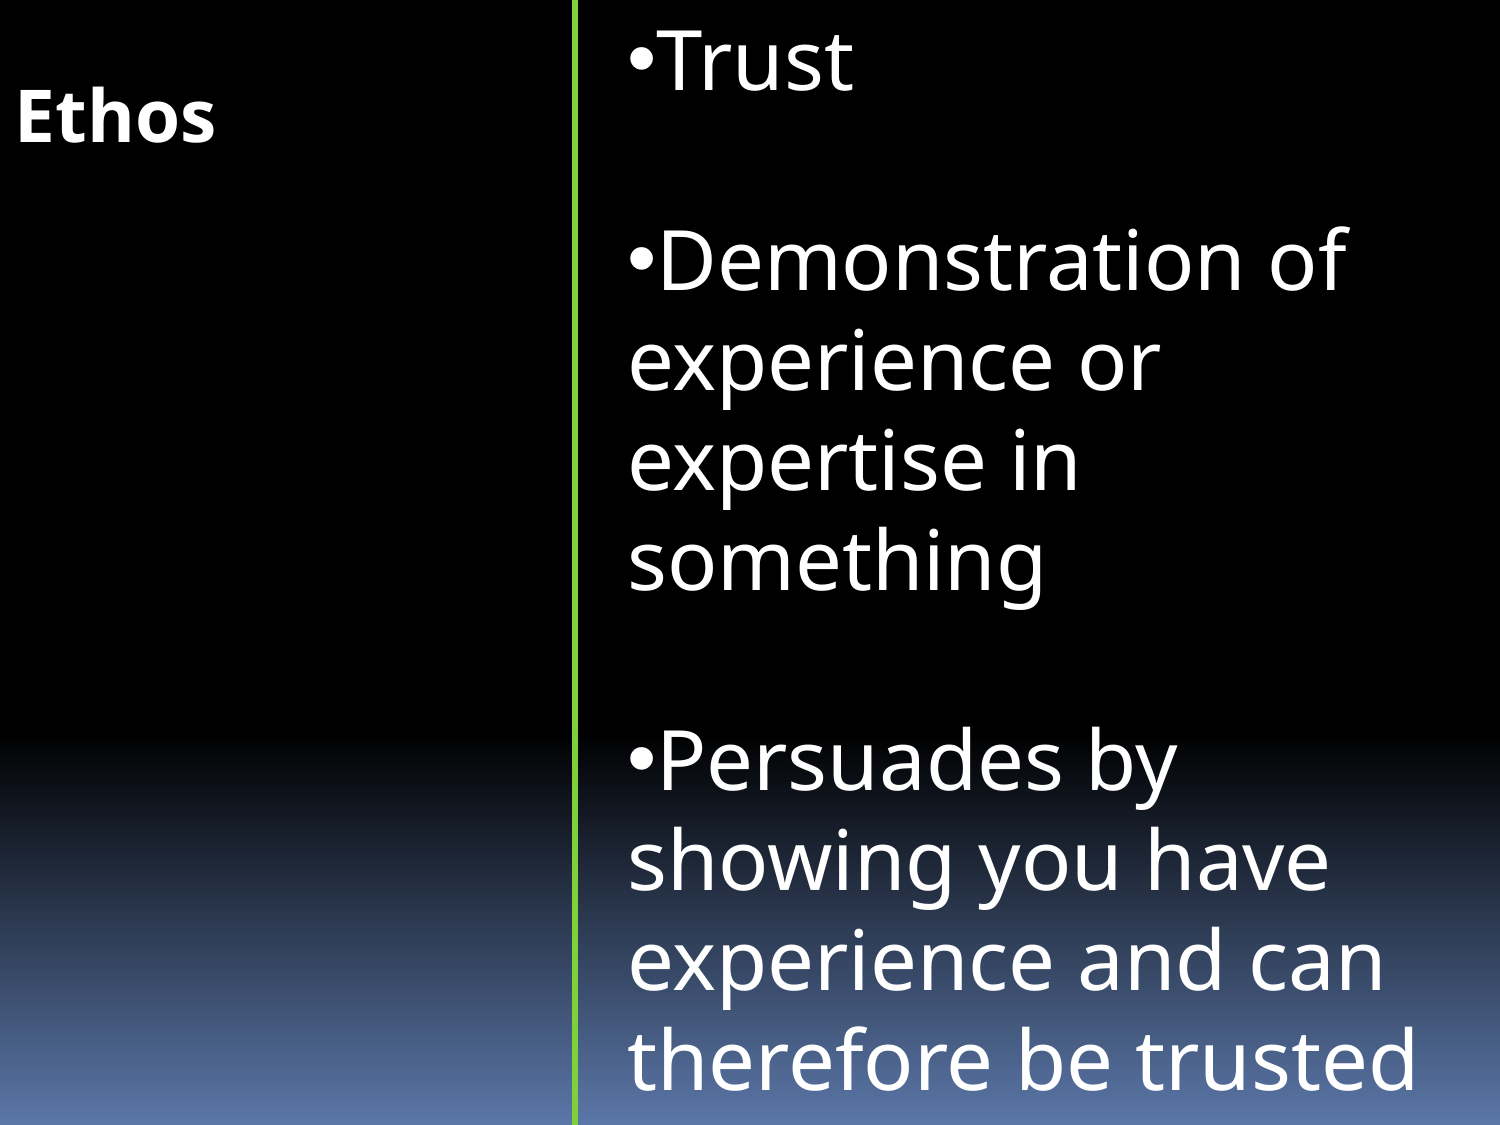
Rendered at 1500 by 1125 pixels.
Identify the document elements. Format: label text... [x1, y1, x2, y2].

text_box Trust Demonstration of experience or expertise in something Persuades by showing you have experience and can therefore be trusted as reliable and knowledgeable [612, 0, 1500, 1125]
text_box Ethos [0, 62, 550, 165]
